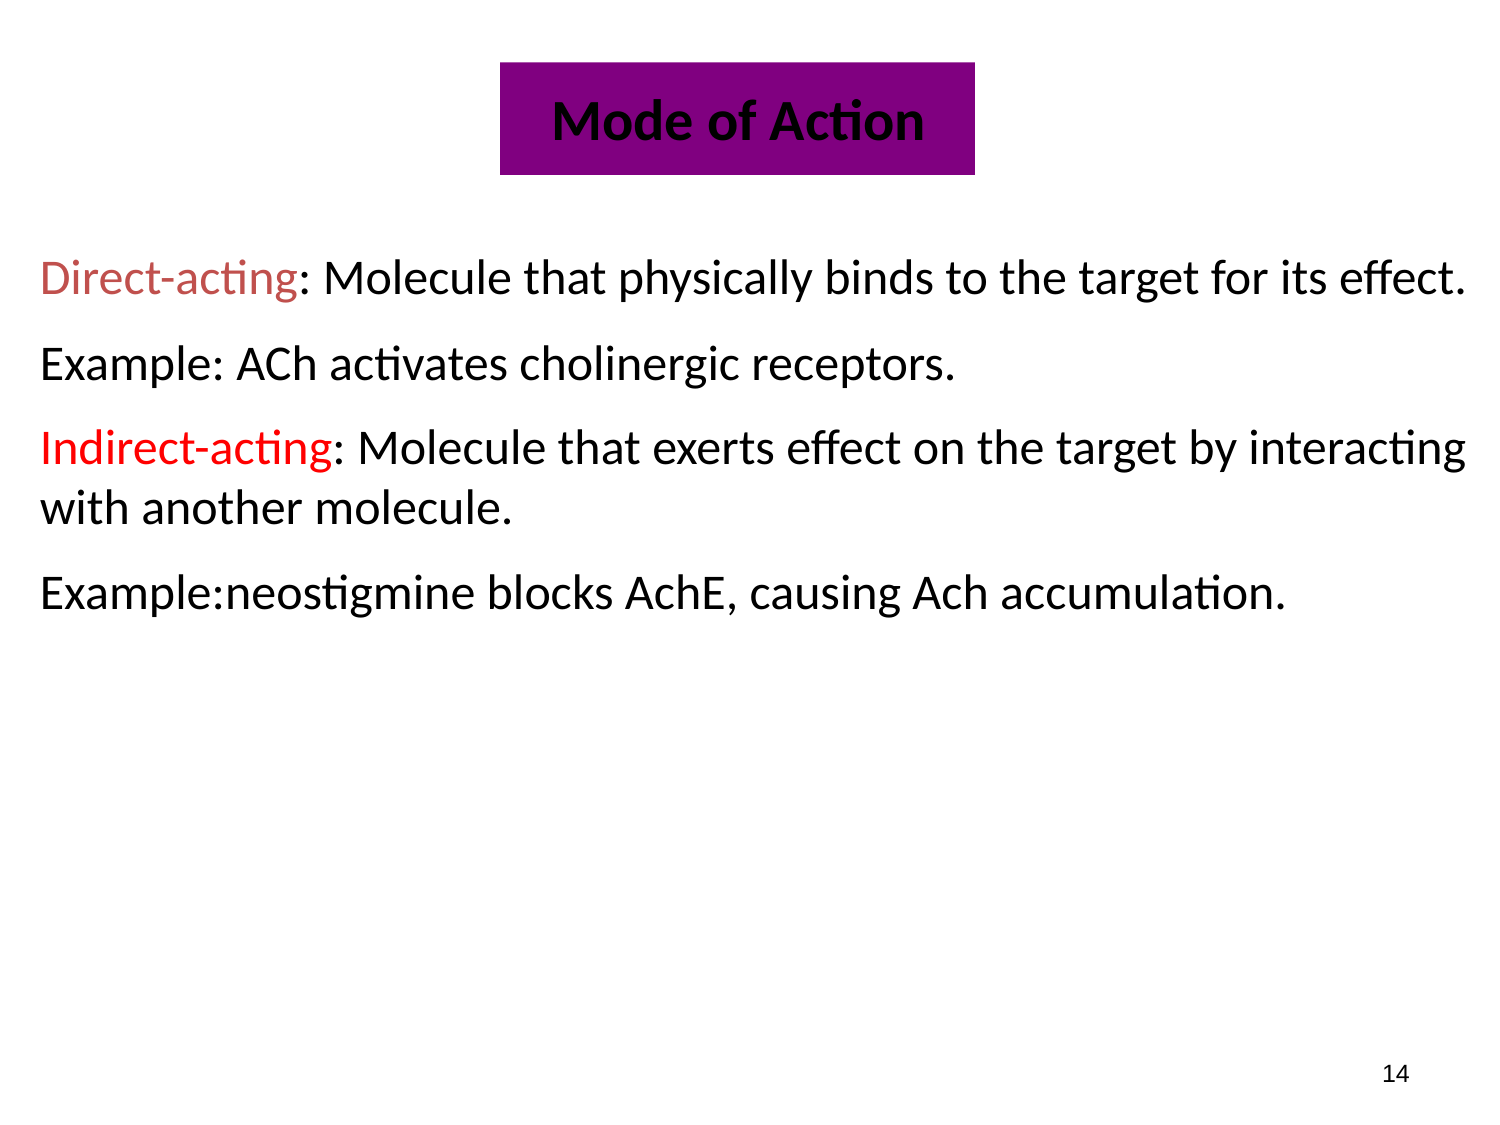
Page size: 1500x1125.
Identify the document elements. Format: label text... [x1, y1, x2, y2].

text_box Direct-acting: Molecule that physically binds to the target for its effect. Example: ACh activates cholinergic receptors. Indirect-acting: Molecule that exerts effect on the target by interacting with another molecule. Example:neostigmine blocks AchE, causing Ach accumulation. [24, 237, 1500, 628]
text_box Mode of Action [535, 75, 941, 160]
slide_number 14 [1074, 1042, 1425, 1103]
text_box [500, 62, 975, 175]
